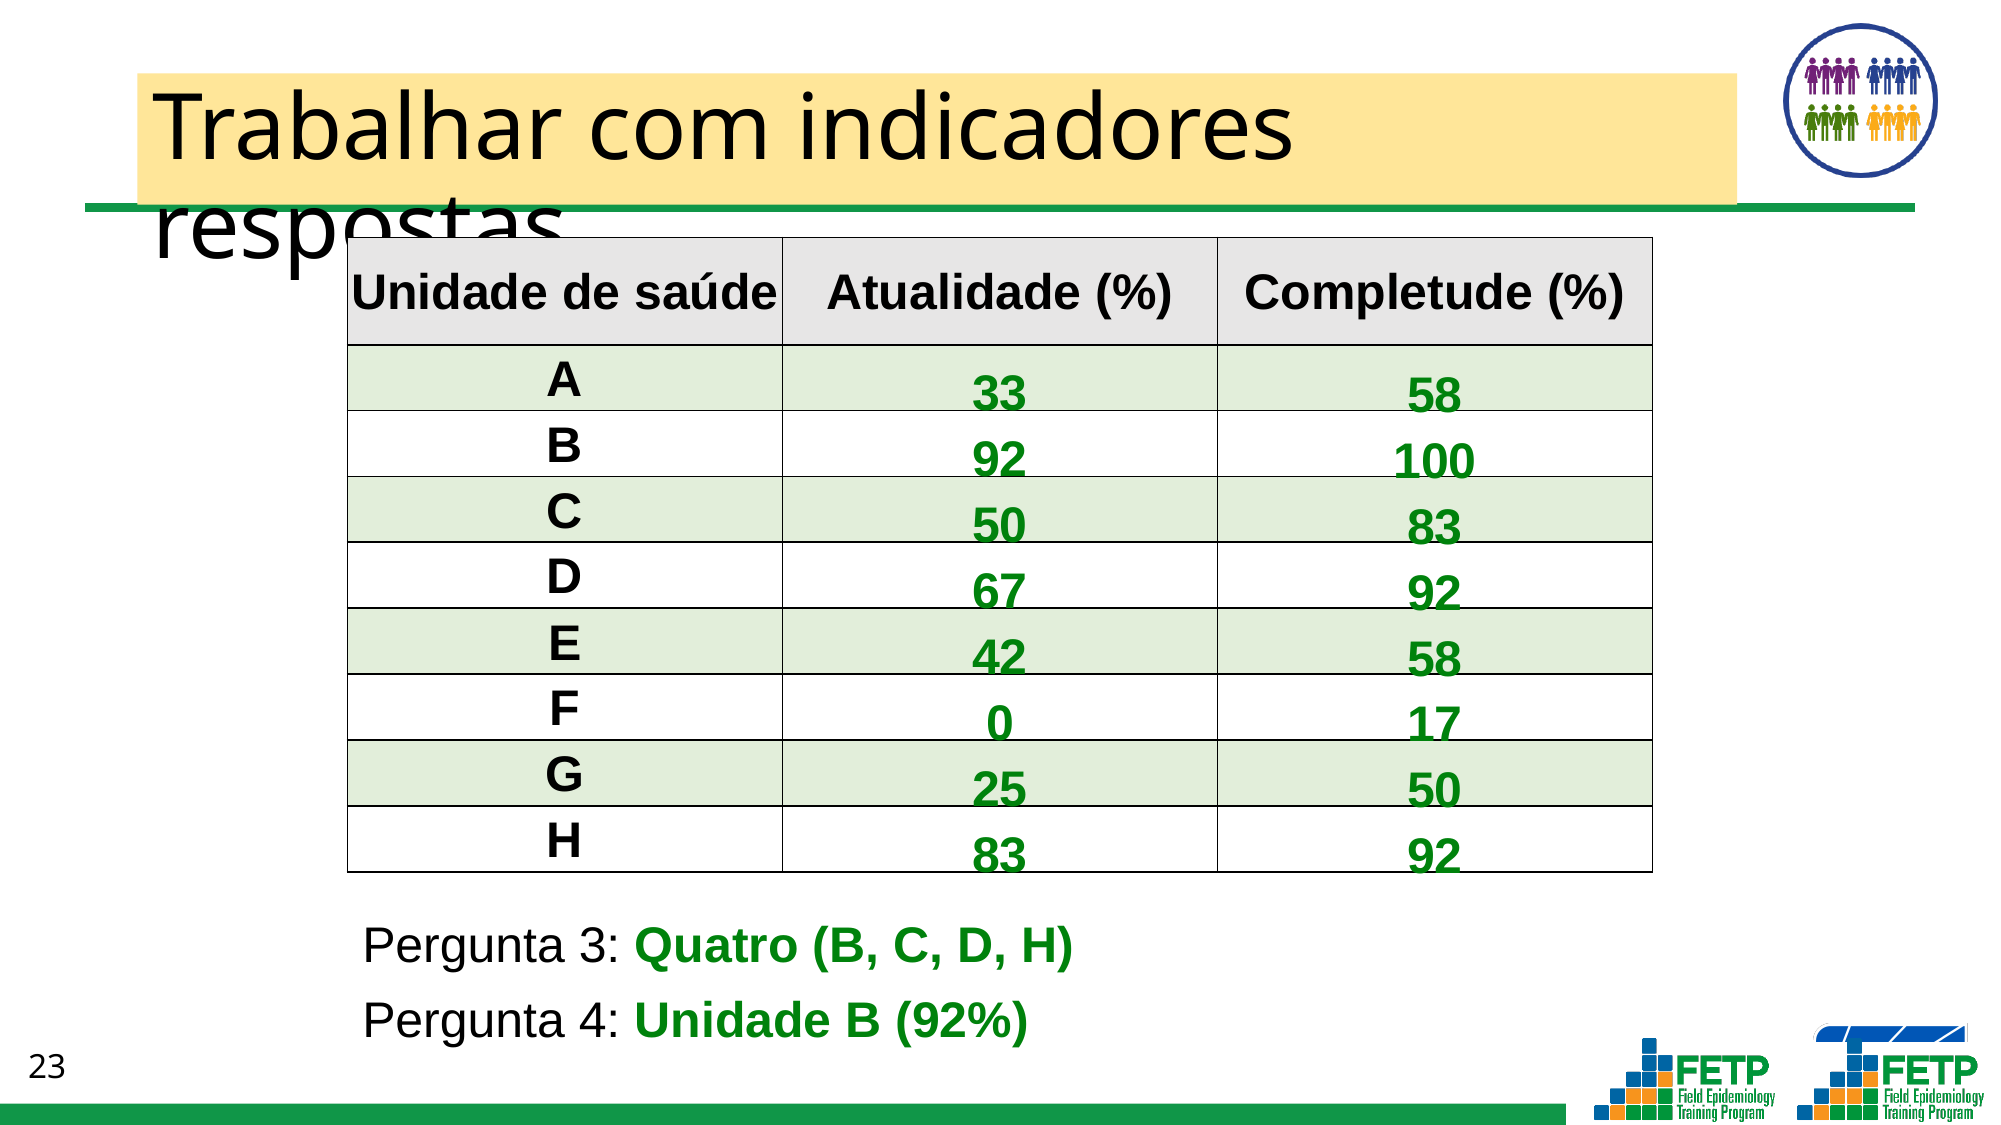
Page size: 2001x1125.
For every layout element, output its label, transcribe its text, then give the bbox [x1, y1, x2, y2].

table_cell [1218, 346, 1652, 361]
table_cell 92 [782, 425, 1217, 491]
table_cell 50 [782, 491, 1217, 557]
table_header 58 [1217, 361, 1652, 427]
table_cell G [348, 741, 782, 805]
table_cell F [348, 675, 782, 739]
table_cell [783, 346, 1217, 359]
table_header 33 [782, 359, 1217, 425]
picture [1797, 1023, 1984, 1122]
table_cell 0 [782, 689, 1217, 755]
picture [1783, 23, 1938, 178]
title Trabalhar com indicadores respostas [137, 73, 1738, 205]
table_cell H [348, 807, 782, 871]
table_cell 25 [782, 755, 1217, 820]
table_cell 17 [1217, 690, 1652, 756]
table_cell 83 [1217, 493, 1652, 558]
table_cell 83 [782, 820, 1217, 886]
table_cell 67 [782, 557, 1217, 623]
table_header Atualidade (%) [783, 238, 1217, 344]
table_cell A [348, 346, 782, 410]
table_cell E [348, 609, 782, 673]
picture [1594, 1038, 1775, 1122]
table_header Unidade de saúde [348, 238, 782, 344]
table_header Completude (%) [1218, 238, 1652, 344]
table_cell D [348, 543, 782, 607]
text_box Pergunta 3: Quatro (B, C, D, H) Pergunta 4: Unidade B (92%) [347, 911, 1433, 1087]
table_cell 50 [1217, 756, 1652, 822]
table_cell 42 [782, 623, 1217, 689]
table_cell B [348, 411, 782, 476]
table_cell 58 [1217, 624, 1652, 690]
table_cell C [348, 477, 782, 541]
table_cell 92 [1217, 558, 1652, 624]
table_cell 100 [1217, 427, 1652, 493]
table_cell 92 [1217, 822, 1652, 888]
